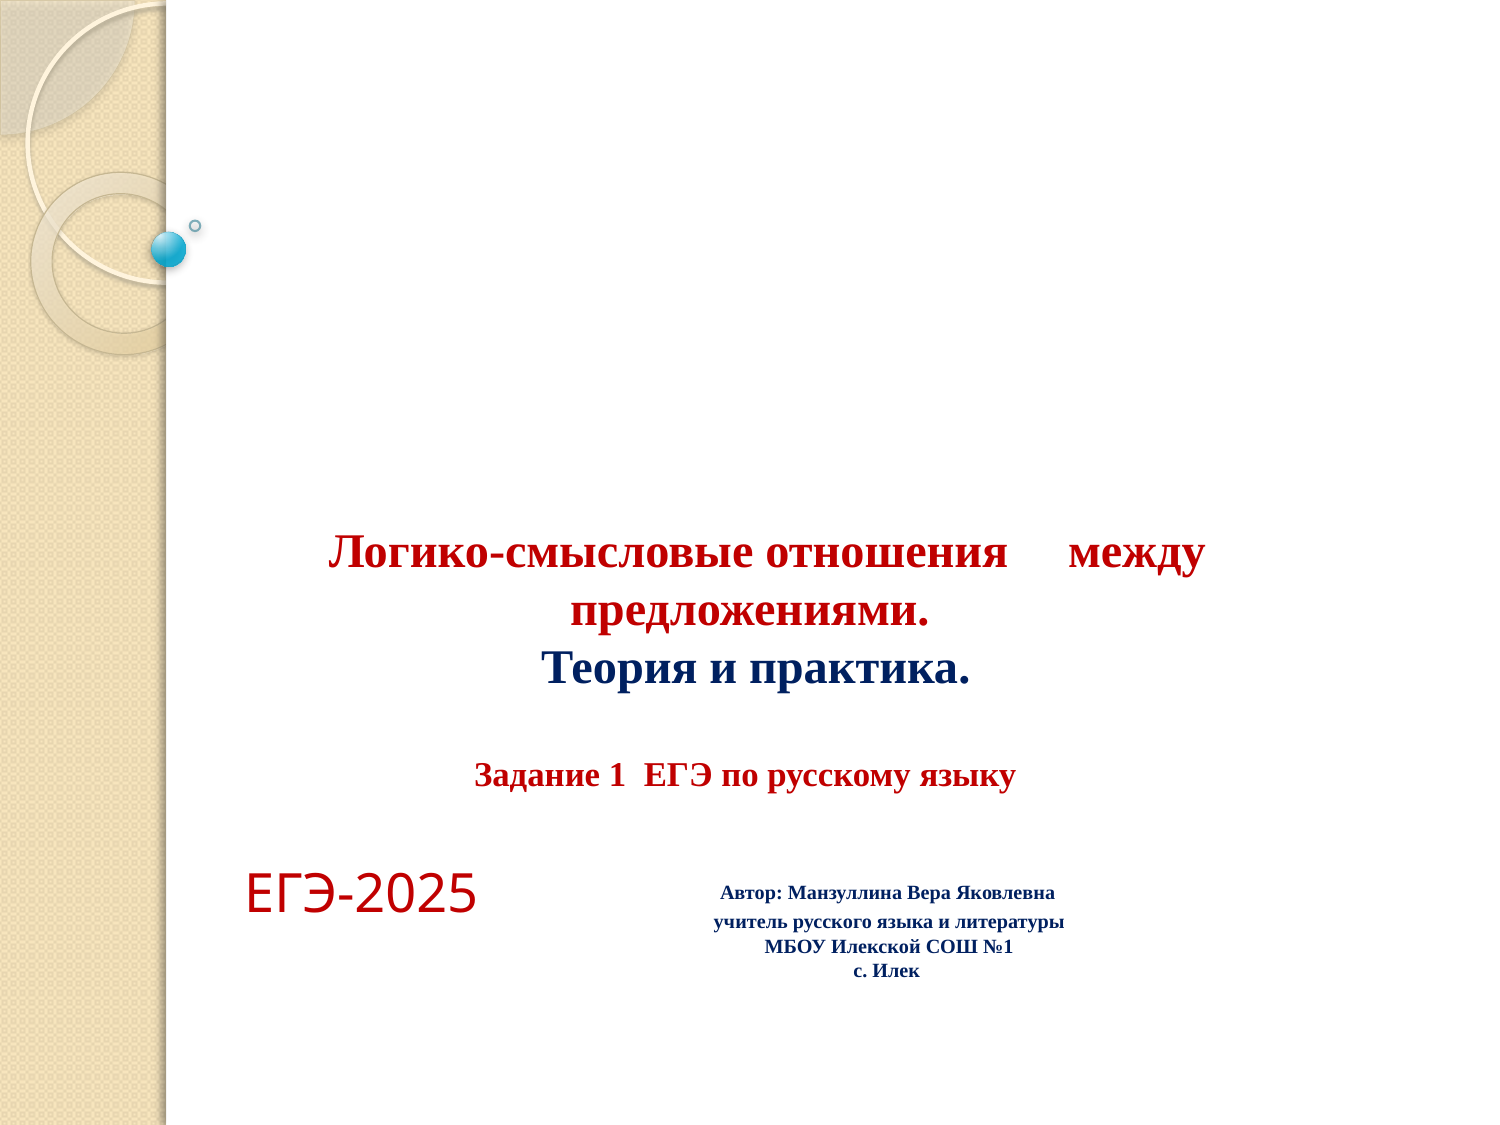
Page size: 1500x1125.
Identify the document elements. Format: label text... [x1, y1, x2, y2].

subtitle ЕГЭ-2025 [225, 857, 1275, 1083]
title Логико-смысловые отношения между предложениями. Теория и практика. Задание 1 ЕГЭ по русскому языку Автор: Манзуллина Вера Яковлевна учитель русского языка и литературы МБОУ Илекской СОШ №1 с. Илек [112, 0, 1388, 1047]
